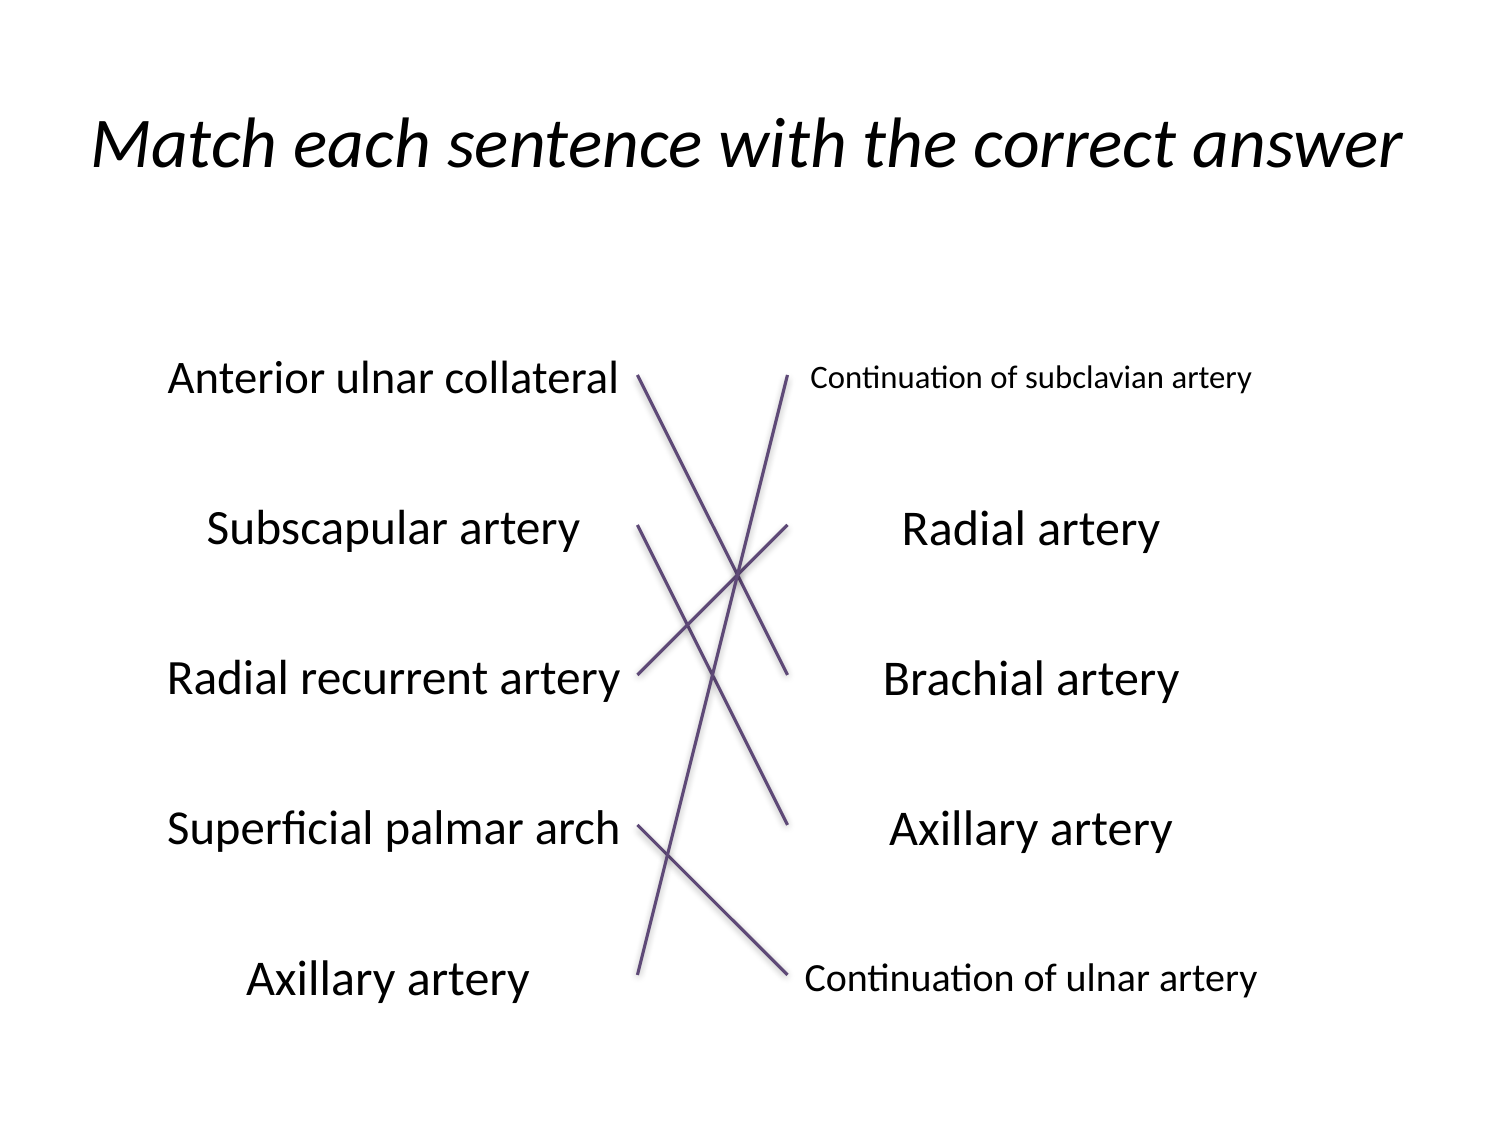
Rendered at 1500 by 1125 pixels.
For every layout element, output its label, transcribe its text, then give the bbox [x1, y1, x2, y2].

list Radial artery [787, 487, 1275, 563]
list Superficial palmar arch [150, 787, 638, 863]
list Radial recurrent artery [150, 637, 638, 713]
title Match each sentence with the correct answer [75, 45, 1425, 233]
list Axillary artery [150, 937, 638, 1013]
list Axillary artery [787, 787, 1275, 863]
list Subscapular artery [150, 487, 638, 563]
list Brachial artery [787, 637, 1275, 713]
list Continuation of subclavian artery [787, 337, 1275, 413]
list Anterior ulnar collateral [150, 337, 638, 413]
list Continuation of ulnar artery [787, 937, 1275, 1013]
